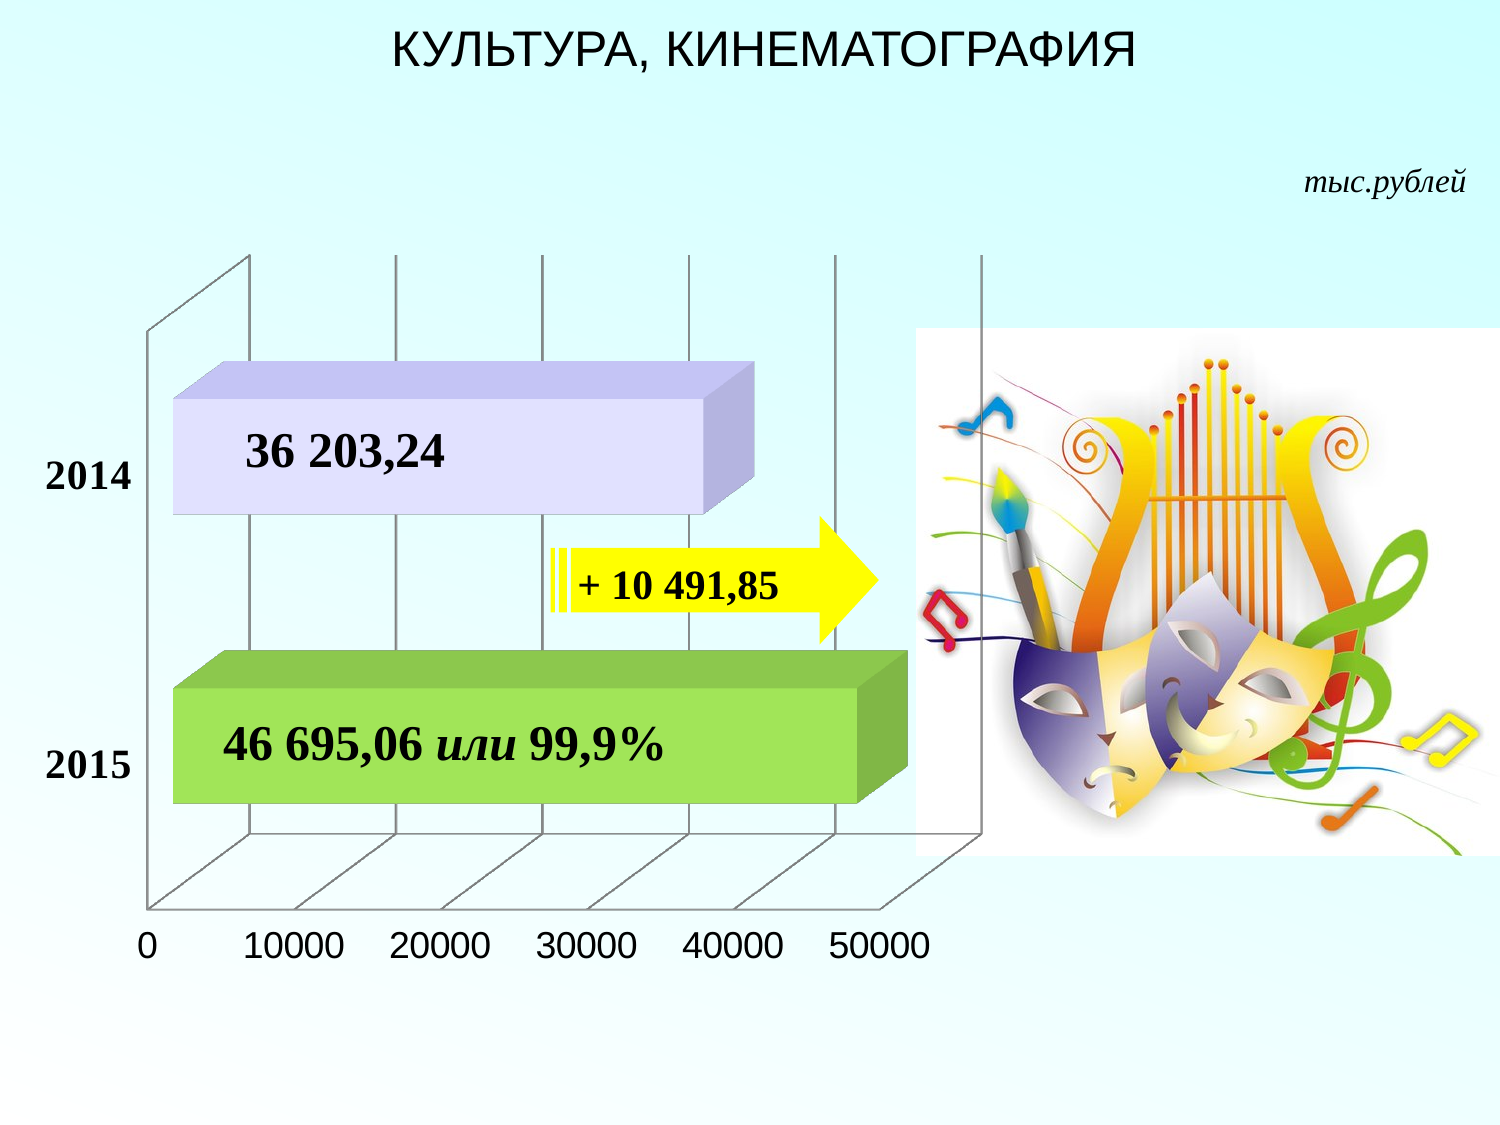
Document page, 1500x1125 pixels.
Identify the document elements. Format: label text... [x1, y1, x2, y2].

chart [0, 222, 1055, 1020]
text_box тыс.рублей [1288, 152, 1500, 207]
text_box КУЛЬТУРА, КИНЕМАТОГРАФИЯ [29, 0, 1500, 94]
picture [1055, 327, 1500, 856]
